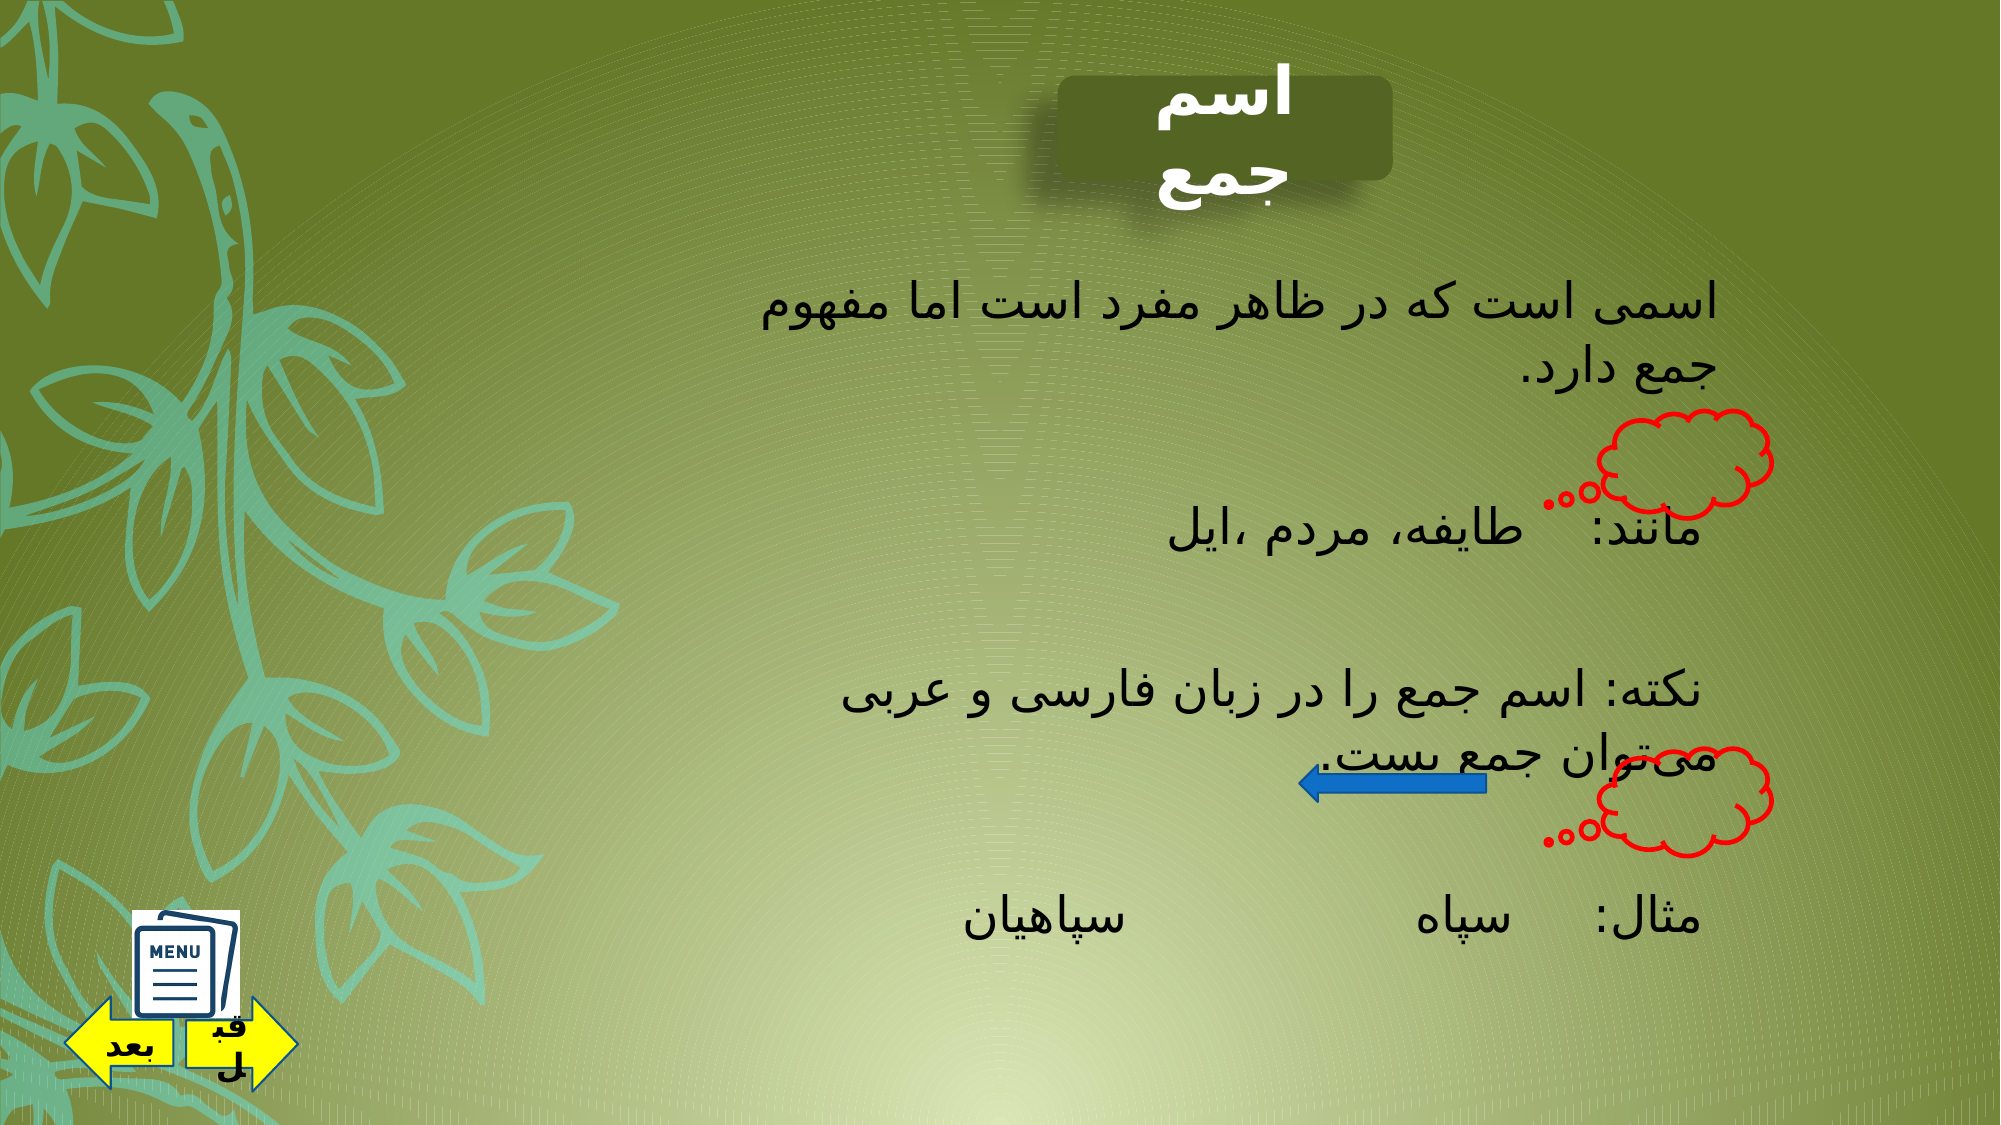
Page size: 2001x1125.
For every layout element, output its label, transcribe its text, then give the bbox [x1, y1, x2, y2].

text_box بعد [63, 995, 175, 1091]
text_box [1597, 747, 1773, 858]
text_box [1298, 763, 1488, 803]
text_box قبل [185, 995, 299, 1093]
text_box [1559, 492, 1574, 507]
text_box اسمی است که در ظاهر مفرد است اما مفهوم جمع دارد. مانند: طایفه، مردم ،ایل نکته: اسم جمع را در زبان فارسی و عربی می‌‌توان جمع بست. مثال: سپاه سپاهیان [734, 180, 1735, 950]
text_box [1559, 830, 1574, 845]
text_box اسم جمع [1056, 74, 1394, 182]
text_box [1579, 820, 1600, 841]
text_box [1544, 500, 1553, 509]
text_box [1579, 482, 1600, 503]
text_box [1544, 838, 1553, 847]
text_box [1598, 409, 1773, 520]
picture [132, 910, 240, 1018]
